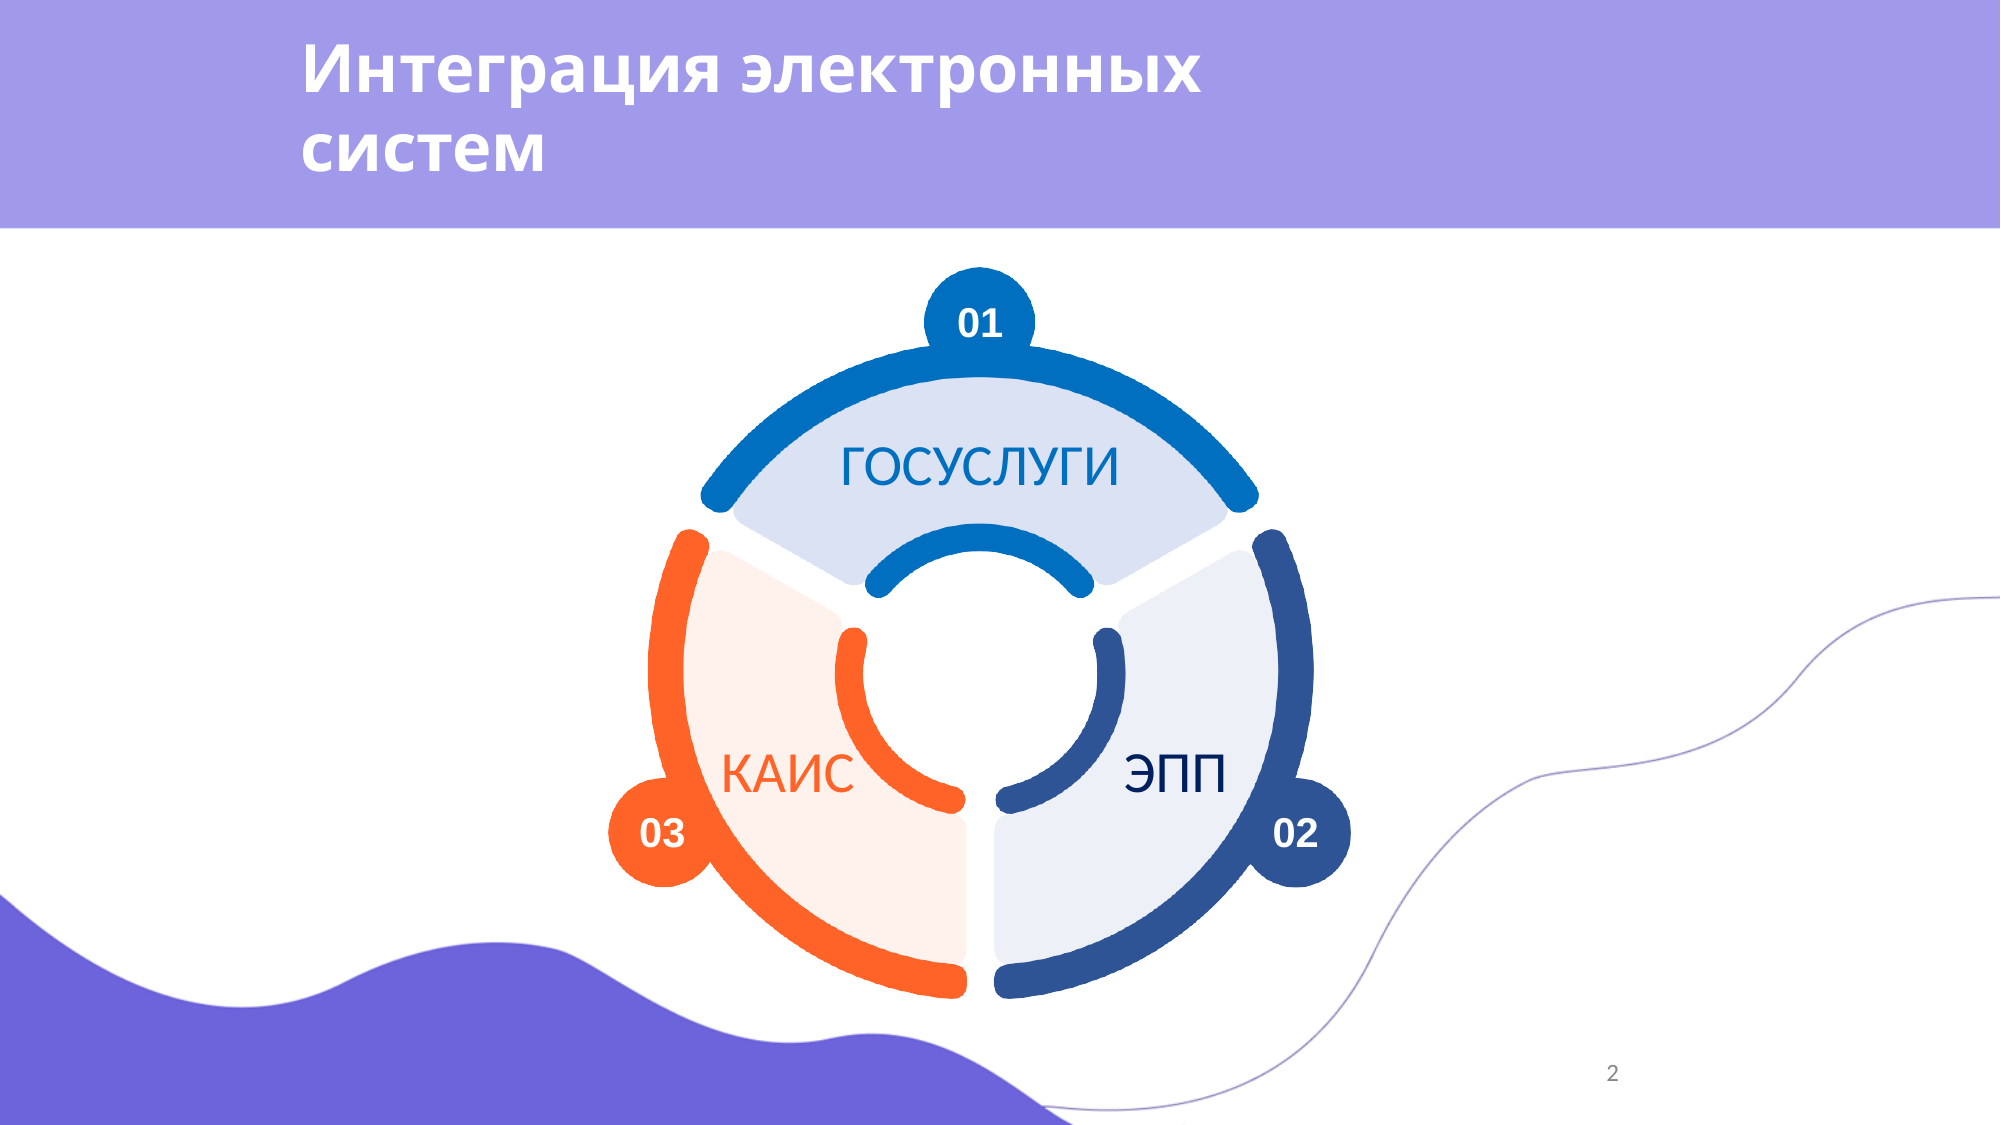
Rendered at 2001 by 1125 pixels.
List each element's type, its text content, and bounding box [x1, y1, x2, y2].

slide_number 2 [1600, 1060, 1639, 1125]
title Интеграция электронных систем [297, 21, 1287, 215]
picture [0, 0, 2000, 1125]
